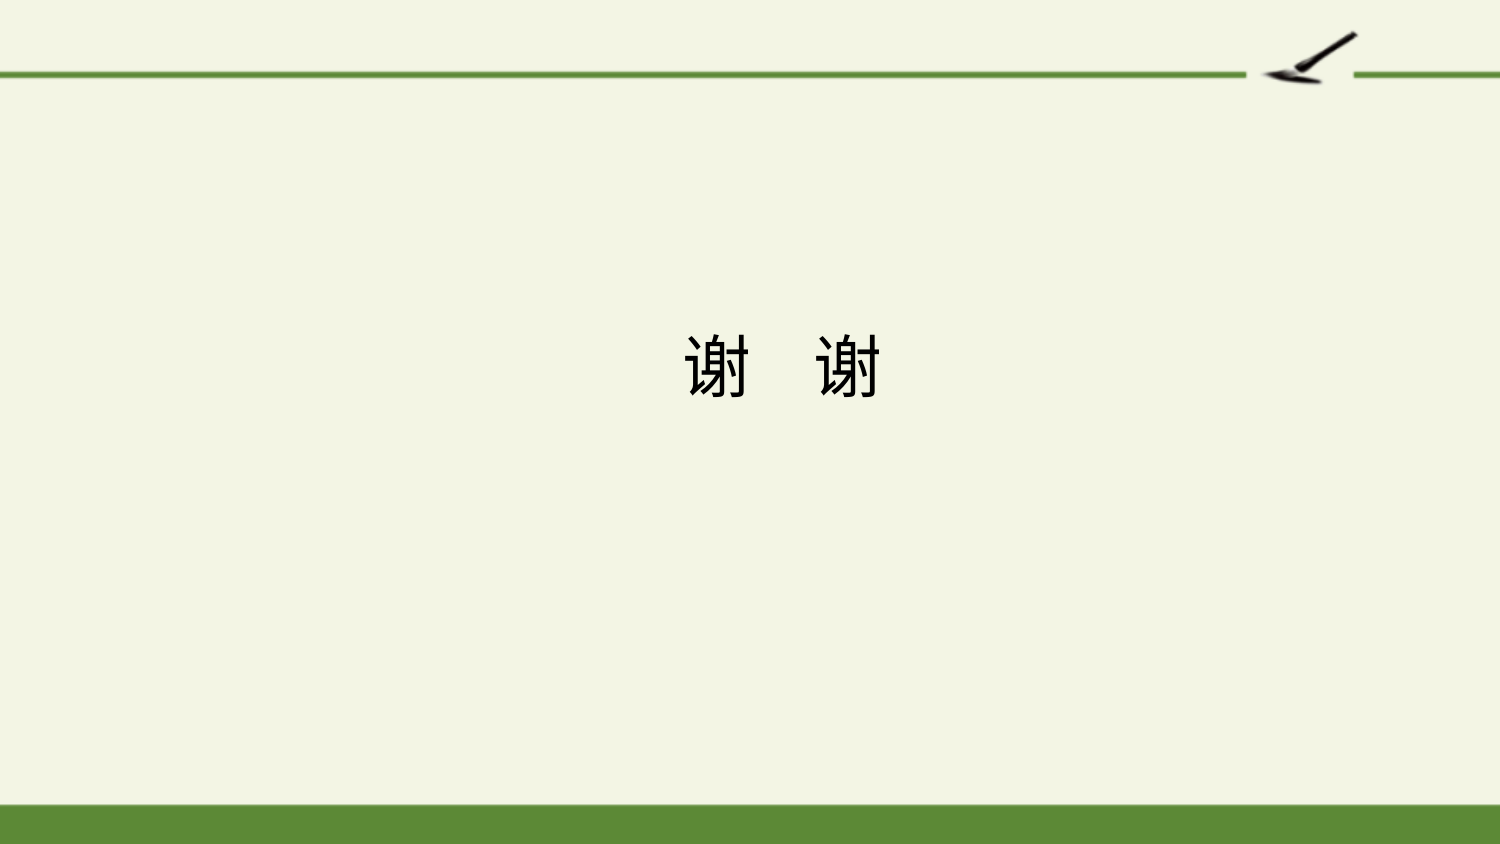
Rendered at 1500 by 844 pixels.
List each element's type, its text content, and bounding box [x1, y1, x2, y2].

picture [0, 0, 1500, 844]
list 谢 谢 [357, 328, 1208, 535]
